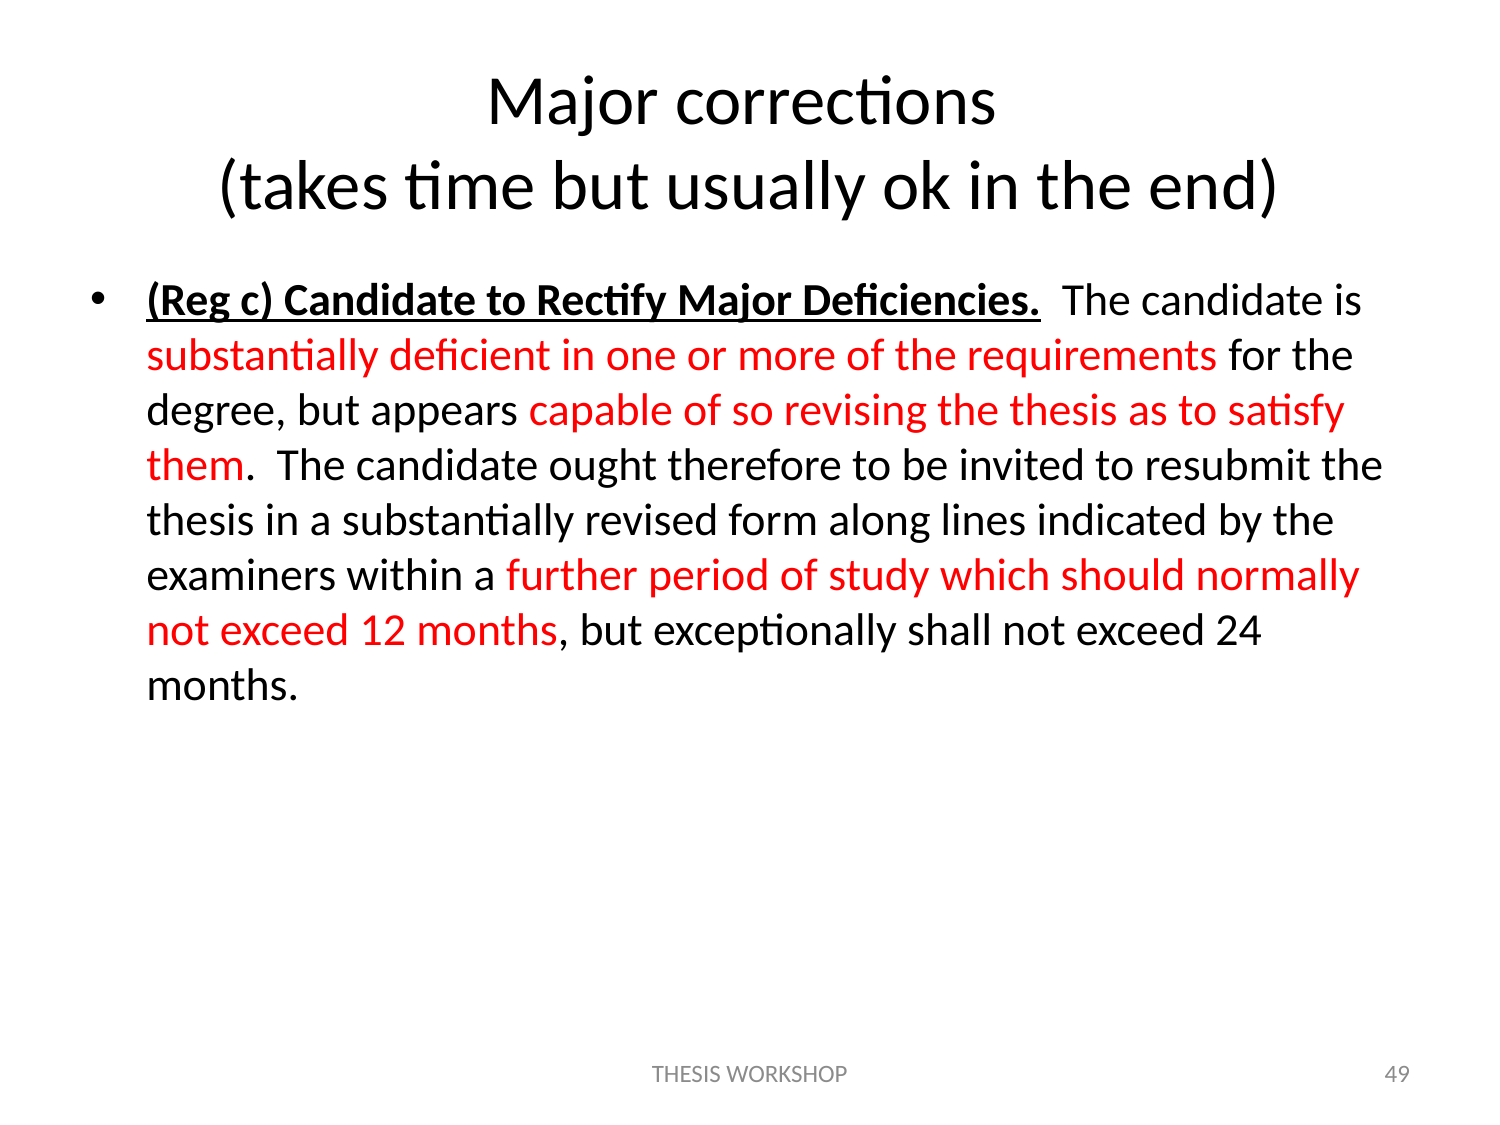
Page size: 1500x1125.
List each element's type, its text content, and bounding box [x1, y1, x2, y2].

title Major corrections (takes time but usually ok in the end) [75, 45, 1425, 233]
list (Reg c) Candidate to Rectify Major Deficiencies. The candidate is substantially deficient in one or more of the requirements for the degree, but appears capable of so revising the thesis as to satisfy them. The candidate ought therefore to be invited to resubmit the thesis in a substantially revised form along lines indicated by the examiners within a further period of study which should normally not exceed 12 months, but exceptionally shall not exceed 24 months. [75, 262, 1425, 1005]
footer THESIS WORKSHOP [512, 1042, 988, 1103]
slide_number 49 [1074, 1042, 1425, 1103]
